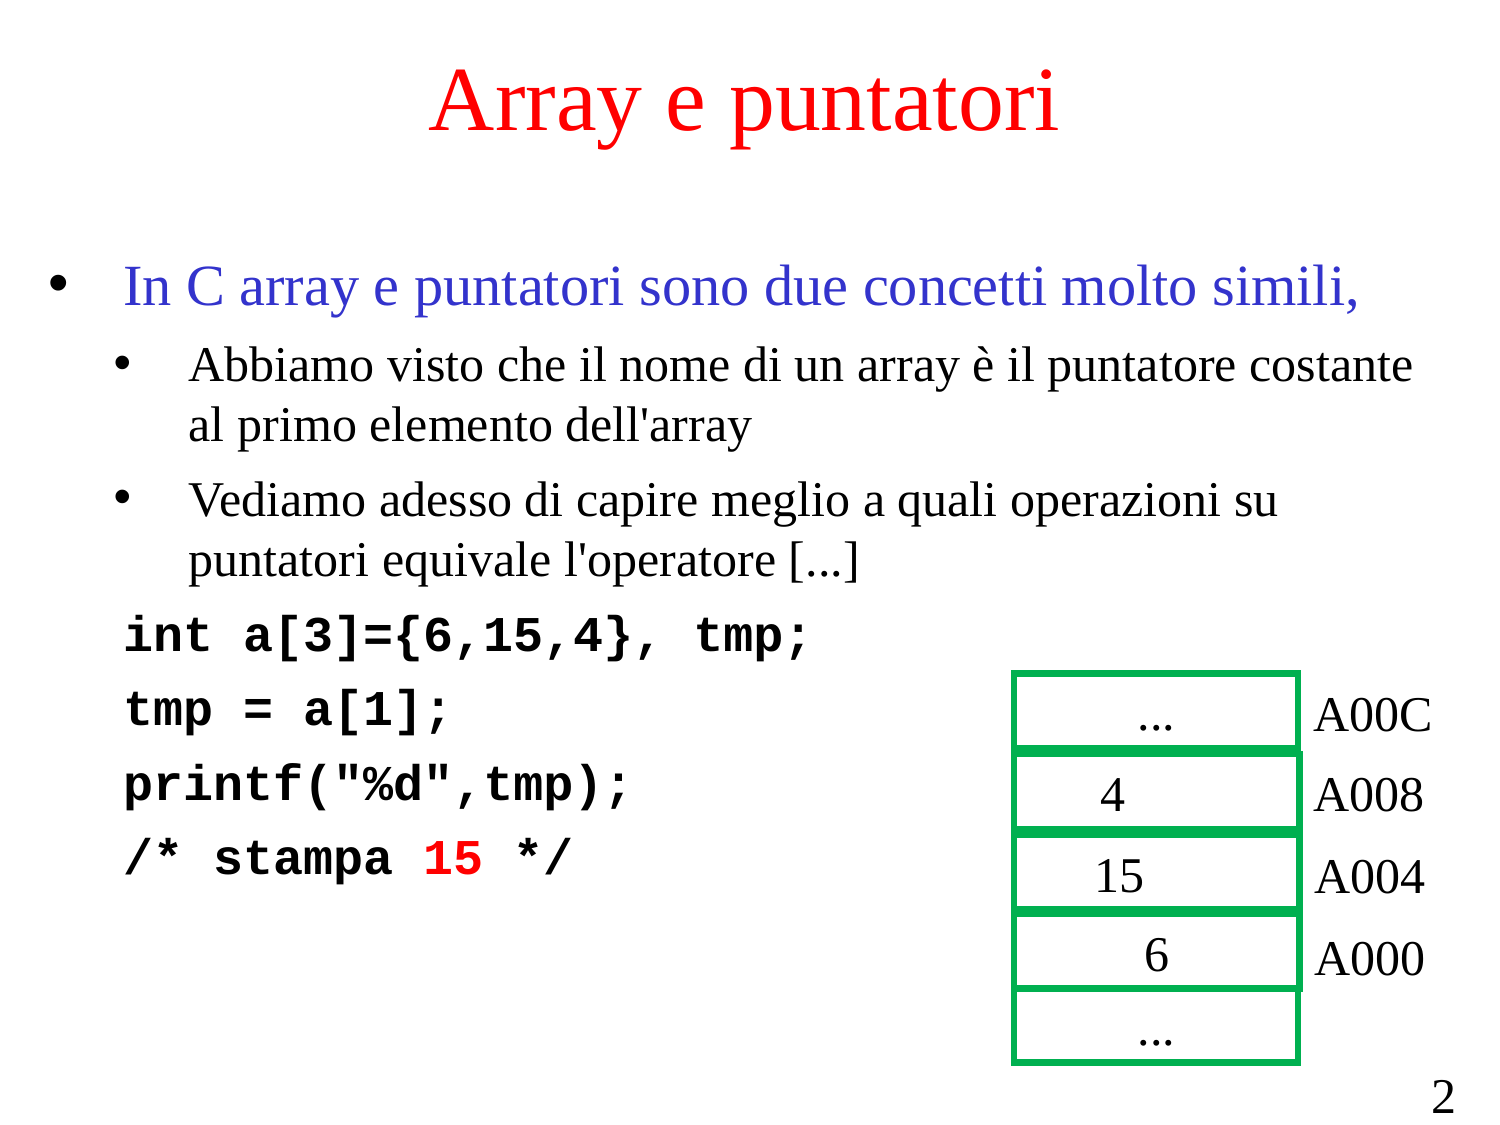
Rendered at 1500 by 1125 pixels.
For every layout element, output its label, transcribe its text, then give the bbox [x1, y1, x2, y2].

text_box ... [1014, 987, 1299, 1063]
text_box ... [1014, 673, 1299, 749]
text_box A008 [1298, 754, 1446, 830]
slide_number 27 [1416, 1056, 1486, 1123]
list In C array e puntatori sono due concetti molto simili, Abbiamo visto che il nome di un array è il puntatore costante al primo elemento dell'array Vediamo adesso di capire meglio a quali operazioni su puntatori equivale l'operatore [...] int a[3]={6,15,4}, tmp; tmp = a[1]; printf("%d",tmp); /* stampa 15 */ [33, 239, 1446, 978]
text_box 4 [1013, 754, 1298, 829]
text_box A004 [1299, 836, 1446, 909]
text_box A00C [1298, 673, 1459, 746]
text_box A000 [1299, 918, 1446, 990]
text_box 6 [1013, 913, 1300, 989]
title Array e puntatori [107, 0, 1383, 188]
text_box 15 [1013, 834, 1300, 910]
